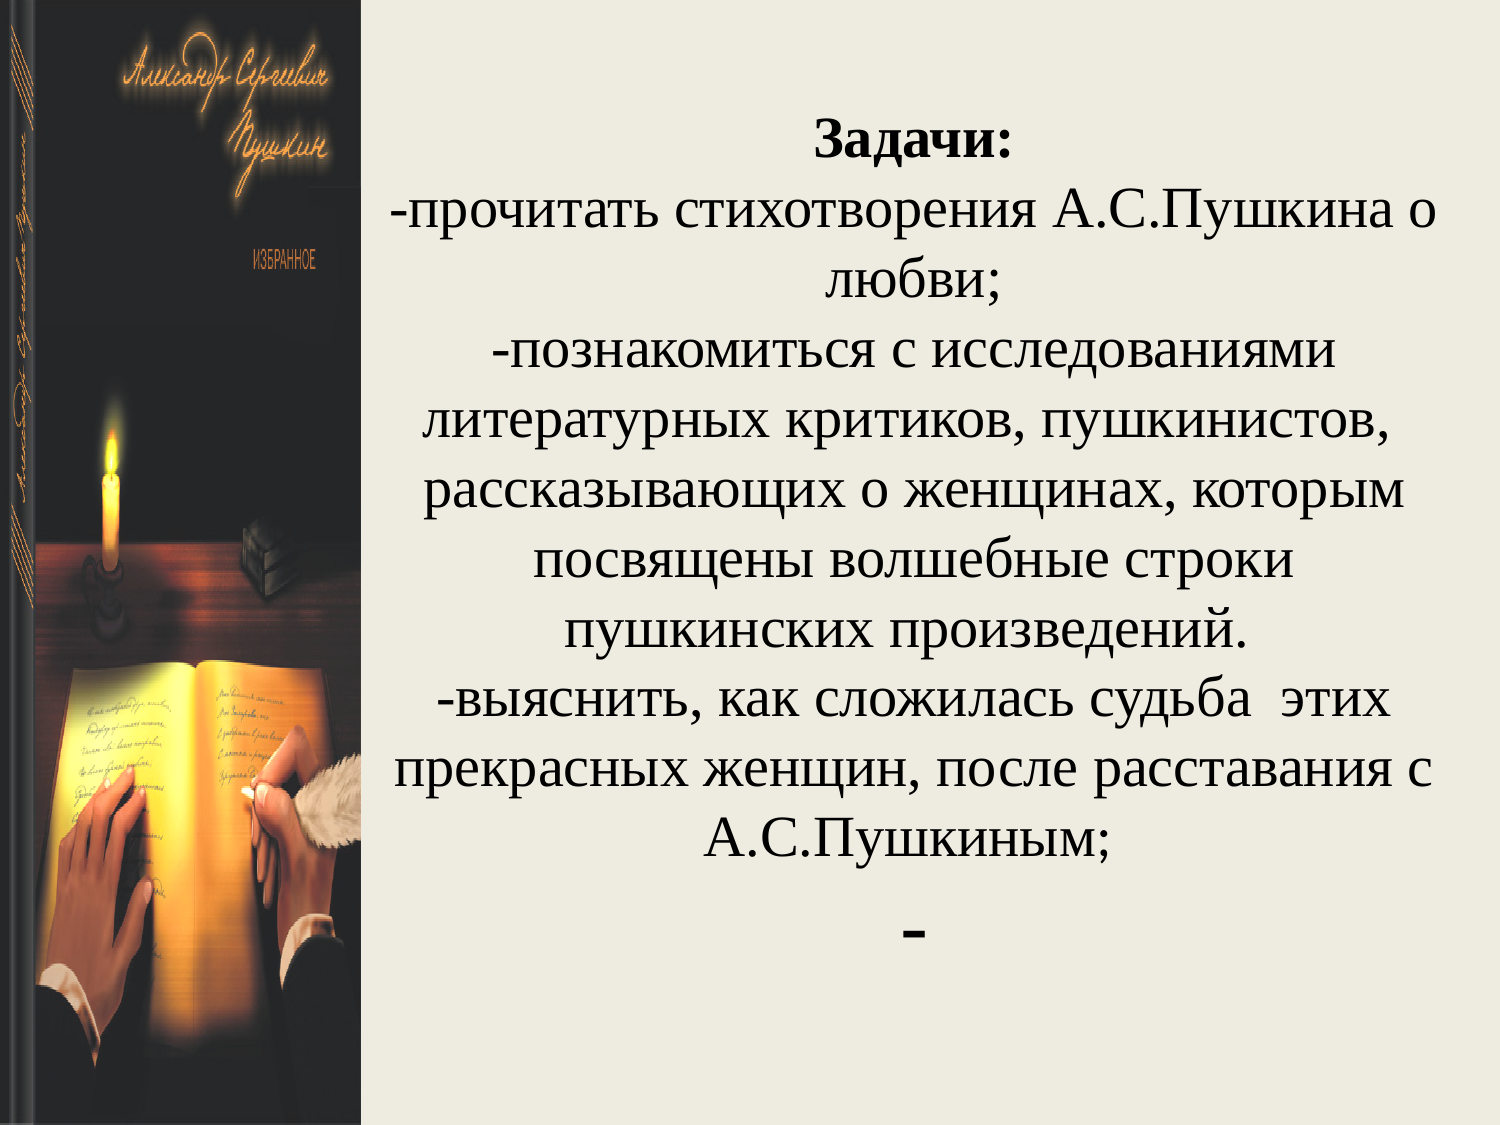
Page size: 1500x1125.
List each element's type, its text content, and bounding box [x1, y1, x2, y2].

title Задачи: -прочитать стихотворения А.С.Пушкина о любви; -познакомиться с исследованиями литературных критиков, пушкинистов, рассказывающих о женщинах, которым посвящены волшебные строки пушкинских произведений. -выяснить, как сложилась судьба этих прекрасных женщин, после расставания с А.С.Пушкиным; - [363, 0, 1465, 1079]
picture [0, 0, 361, 1125]
